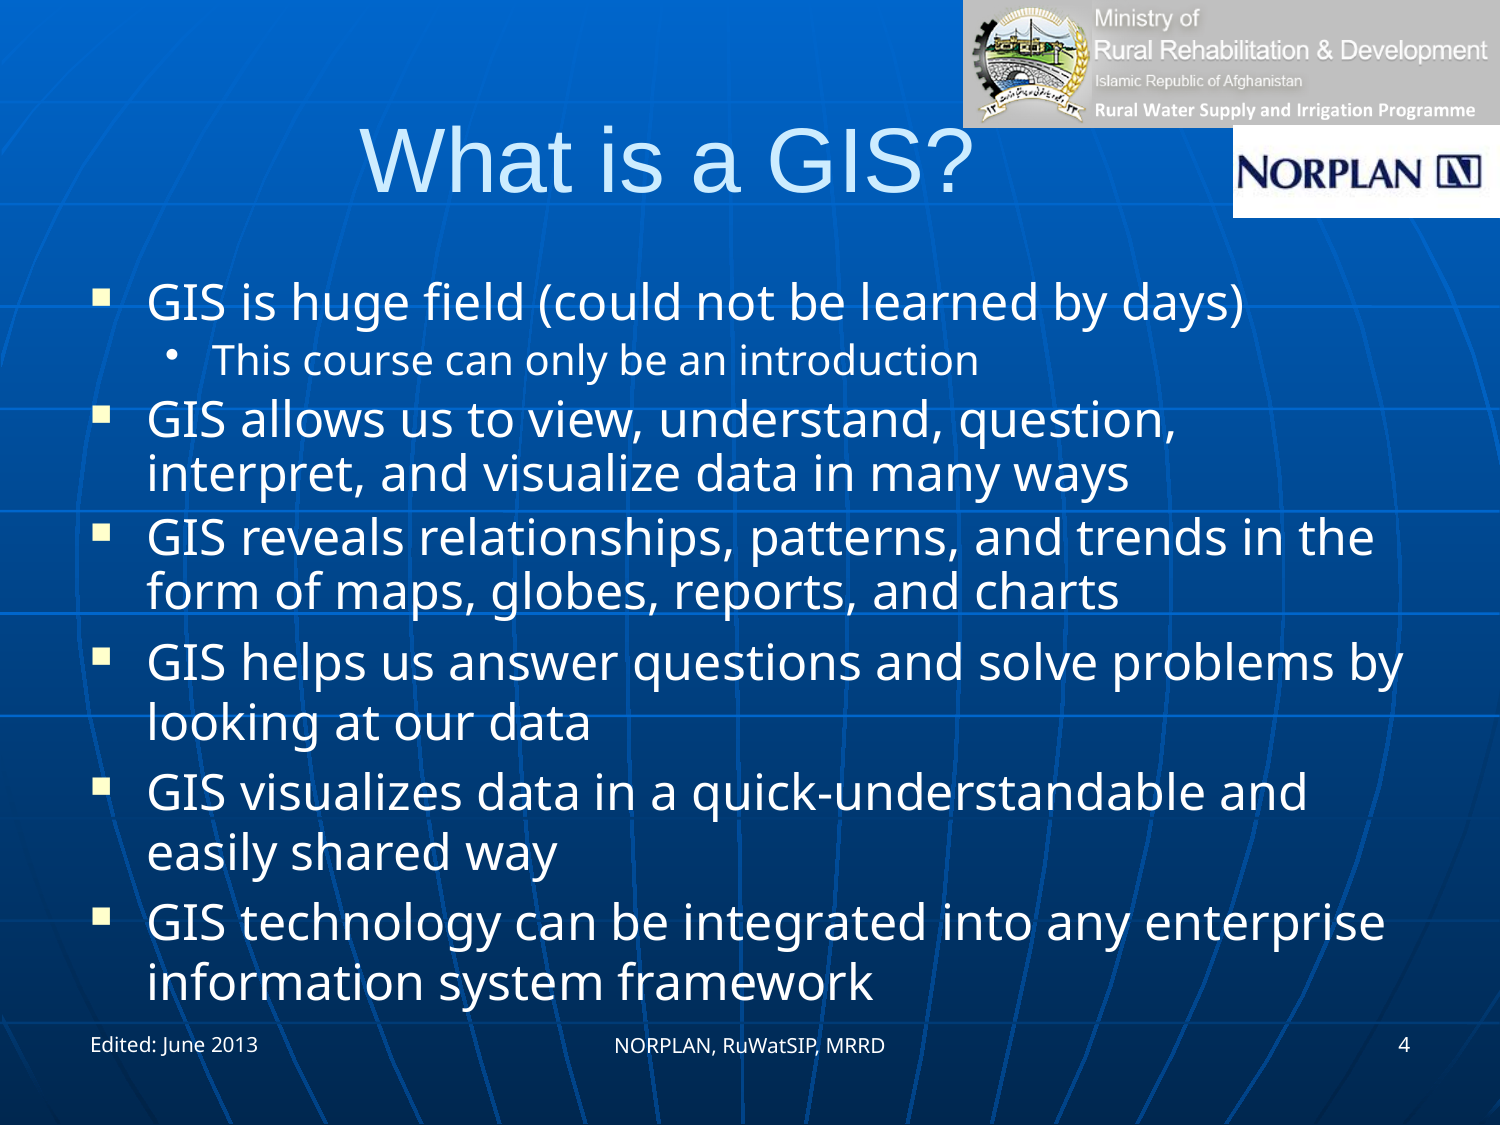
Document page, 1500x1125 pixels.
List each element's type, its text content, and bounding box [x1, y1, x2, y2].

footer NORPLAN, RuWatSIP, MRRD [512, 1024, 988, 1101]
list GIS is huge field (could not be learned by days) This course can only be an introduction GIS allows us to view, understand, question, interpret, and visualize data in many ways GIS reveals relationships, patterns, and trends in the form of maps, globes, reports, and charts GIS helps us answer questions and solve problems by looking at our data GIS visualizes data in a quick-understandable and easily shared way GIS technology can be integrated into any enterprise information system framework [74, 269, 1426, 974]
picture [963, 0, 1500, 218]
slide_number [74, 1023, 426, 1100]
slide_number 4 [1074, 1023, 1426, 1100]
title What is a GIS? [74, 61, 1262, 250]
